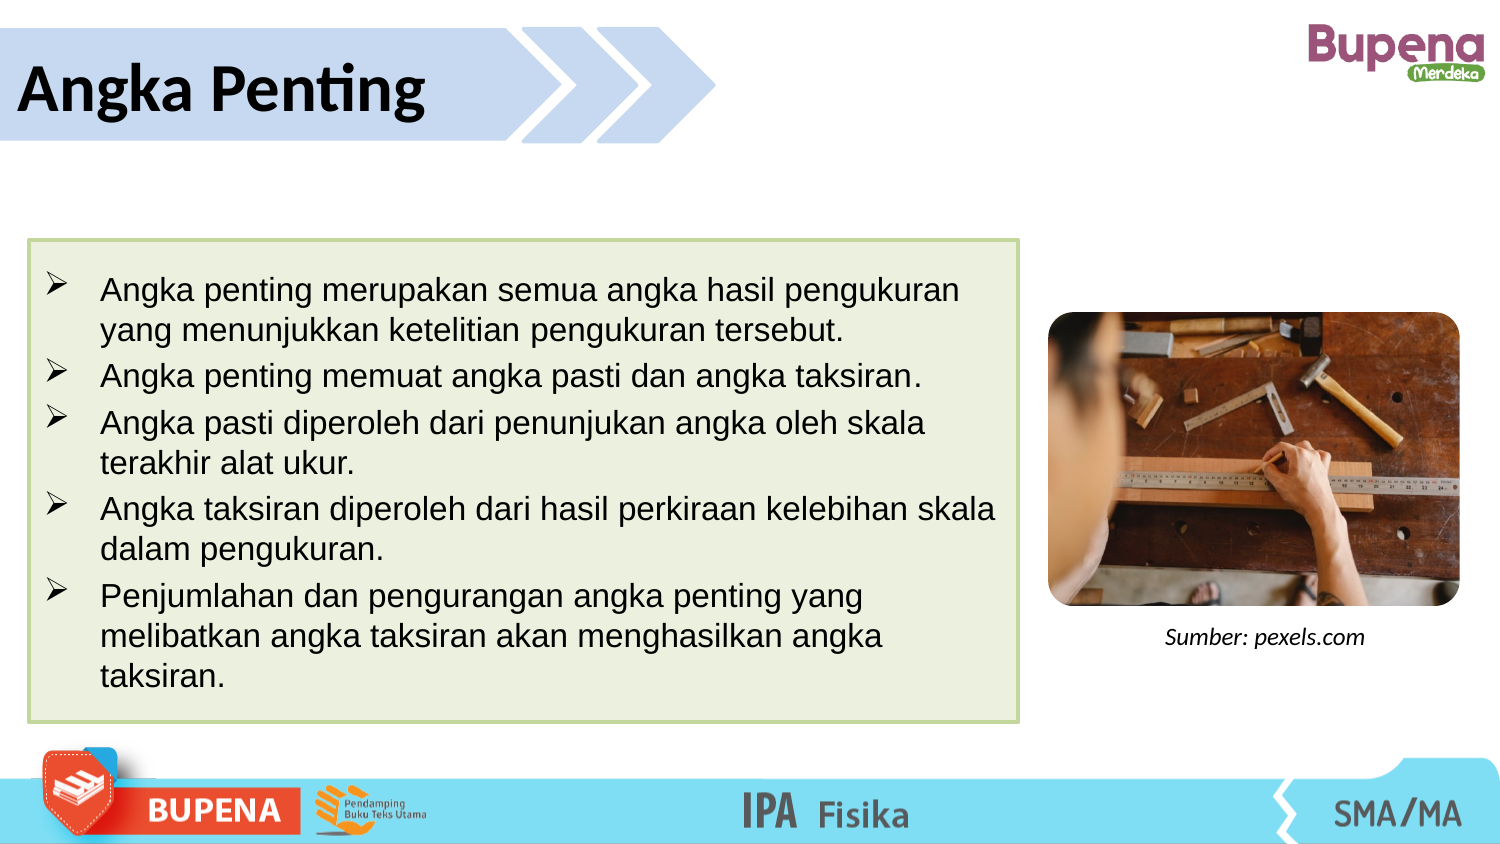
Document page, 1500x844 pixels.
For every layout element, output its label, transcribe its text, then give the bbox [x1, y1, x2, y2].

picture [1300, 21, 1494, 85]
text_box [1047, 311, 1460, 650]
picture [0, 734, 1500, 844]
text_box Angka penting merupakan semua angka hasil pengukuran yang menunjukkan ketelitian pengukuran tersebut. Angka penting memuat angka pasti dan angka taksiran. Angka pasti diperoleh dari penunjukan angka oleh skala terakhir alat ukur. Angka taksiran diperoleh dari hasil perkiraan kelebihan skala dalam pengukuran. Penjumlahan dan pengurangan angka penting yang melibatkan angka taksiran akan menghasilkan angka taksiran. [27, 238, 1020, 724]
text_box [0, 27, 1288, 142]
